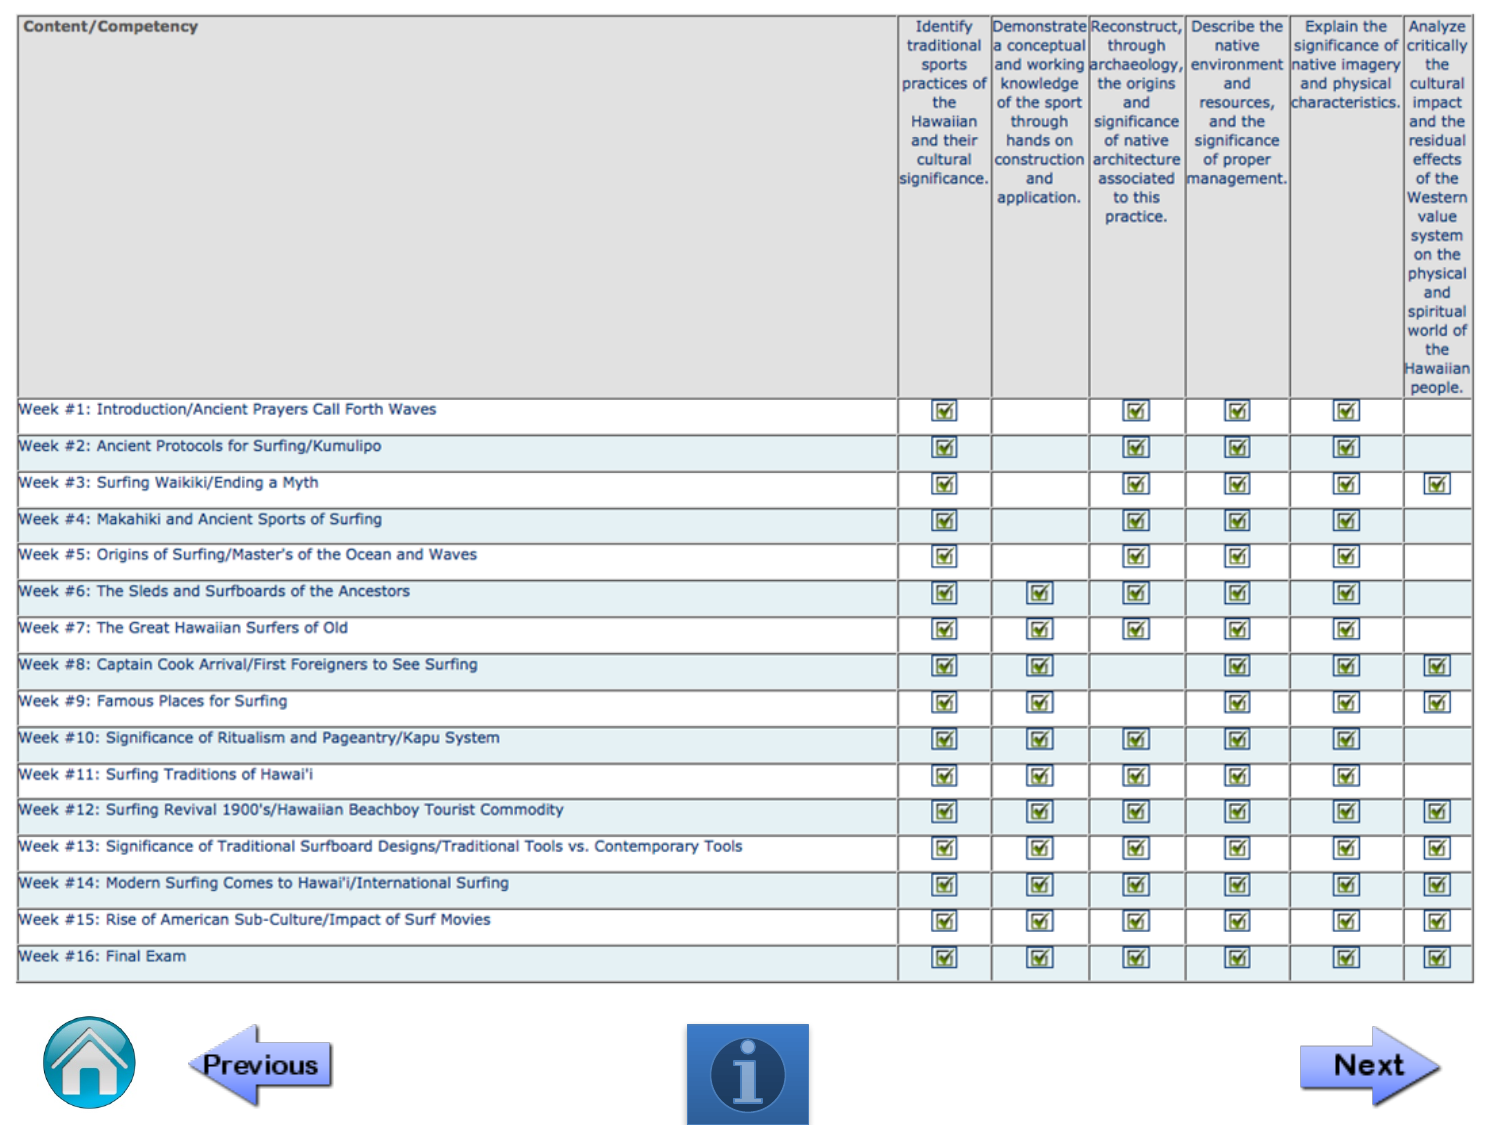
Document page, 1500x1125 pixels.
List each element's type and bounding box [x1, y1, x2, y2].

picture [37, 1009, 141, 1113]
text_box [687, 1024, 809, 1125]
picture [187, 1023, 338, 1113]
picture [1299, 1025, 1447, 1113]
list [0, 1, 1489, 1006]
